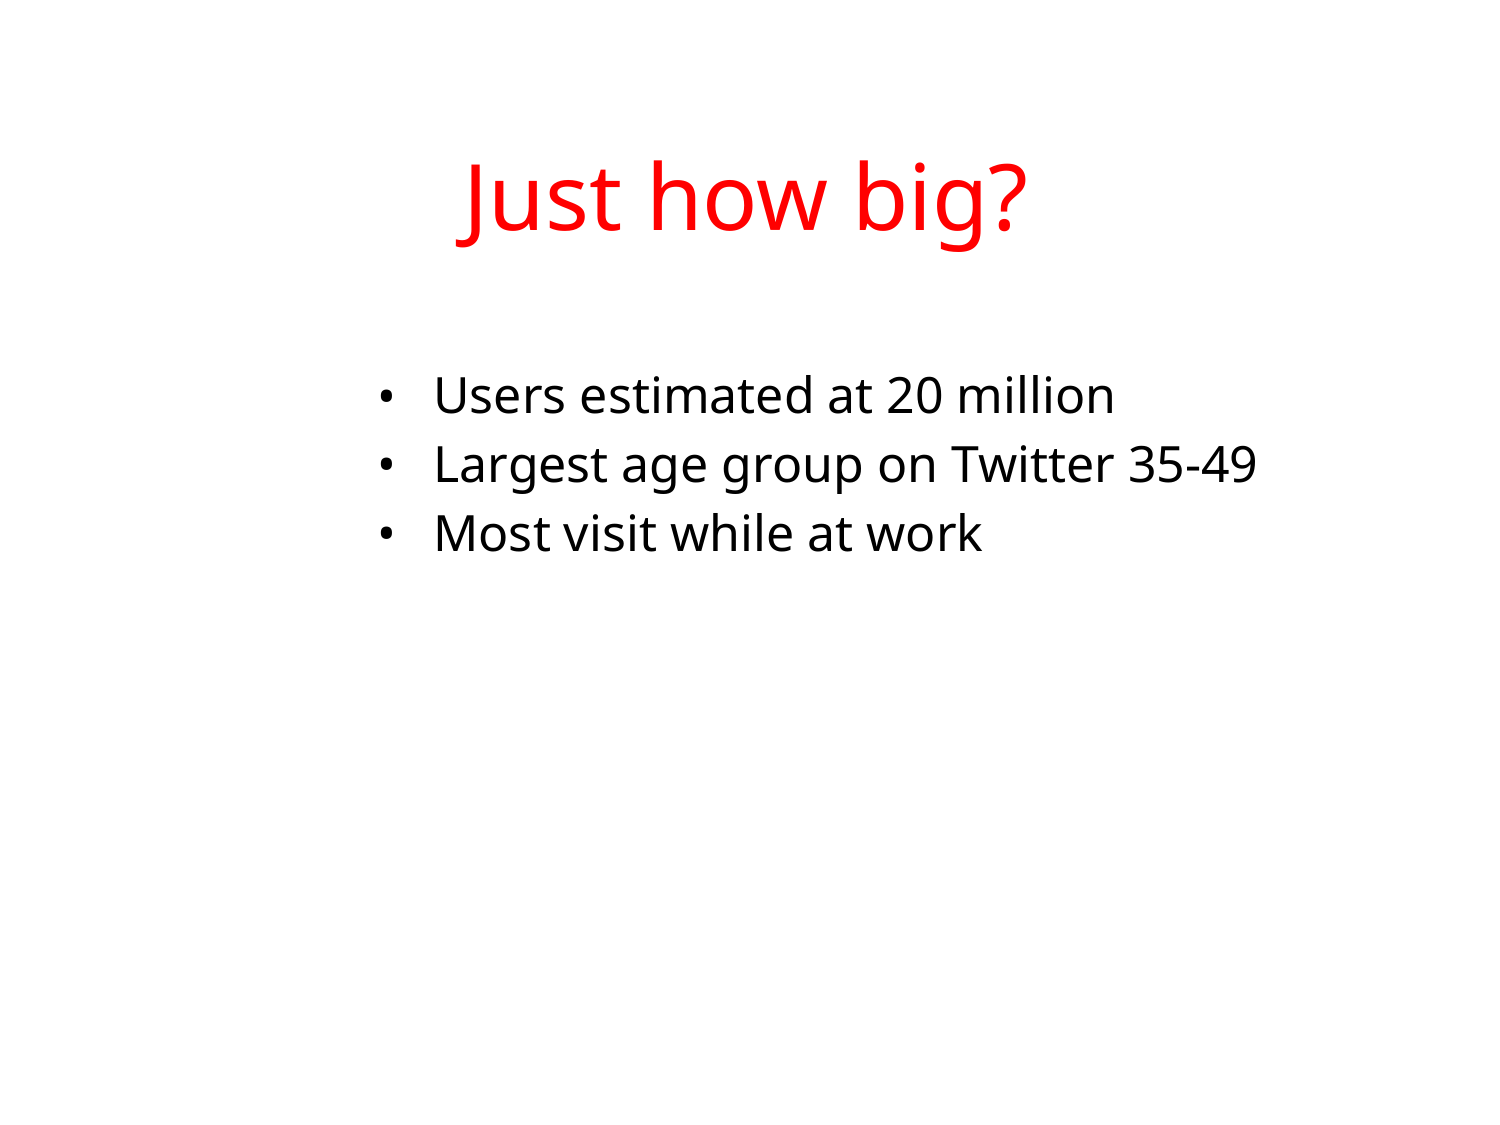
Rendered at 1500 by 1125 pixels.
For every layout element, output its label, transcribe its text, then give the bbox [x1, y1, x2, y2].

title Just how big? [111, 24, 1388, 363]
list Users estimated at 20 million Largest age group on Twitter 35-49 Most visit while at work [361, 361, 1413, 945]
